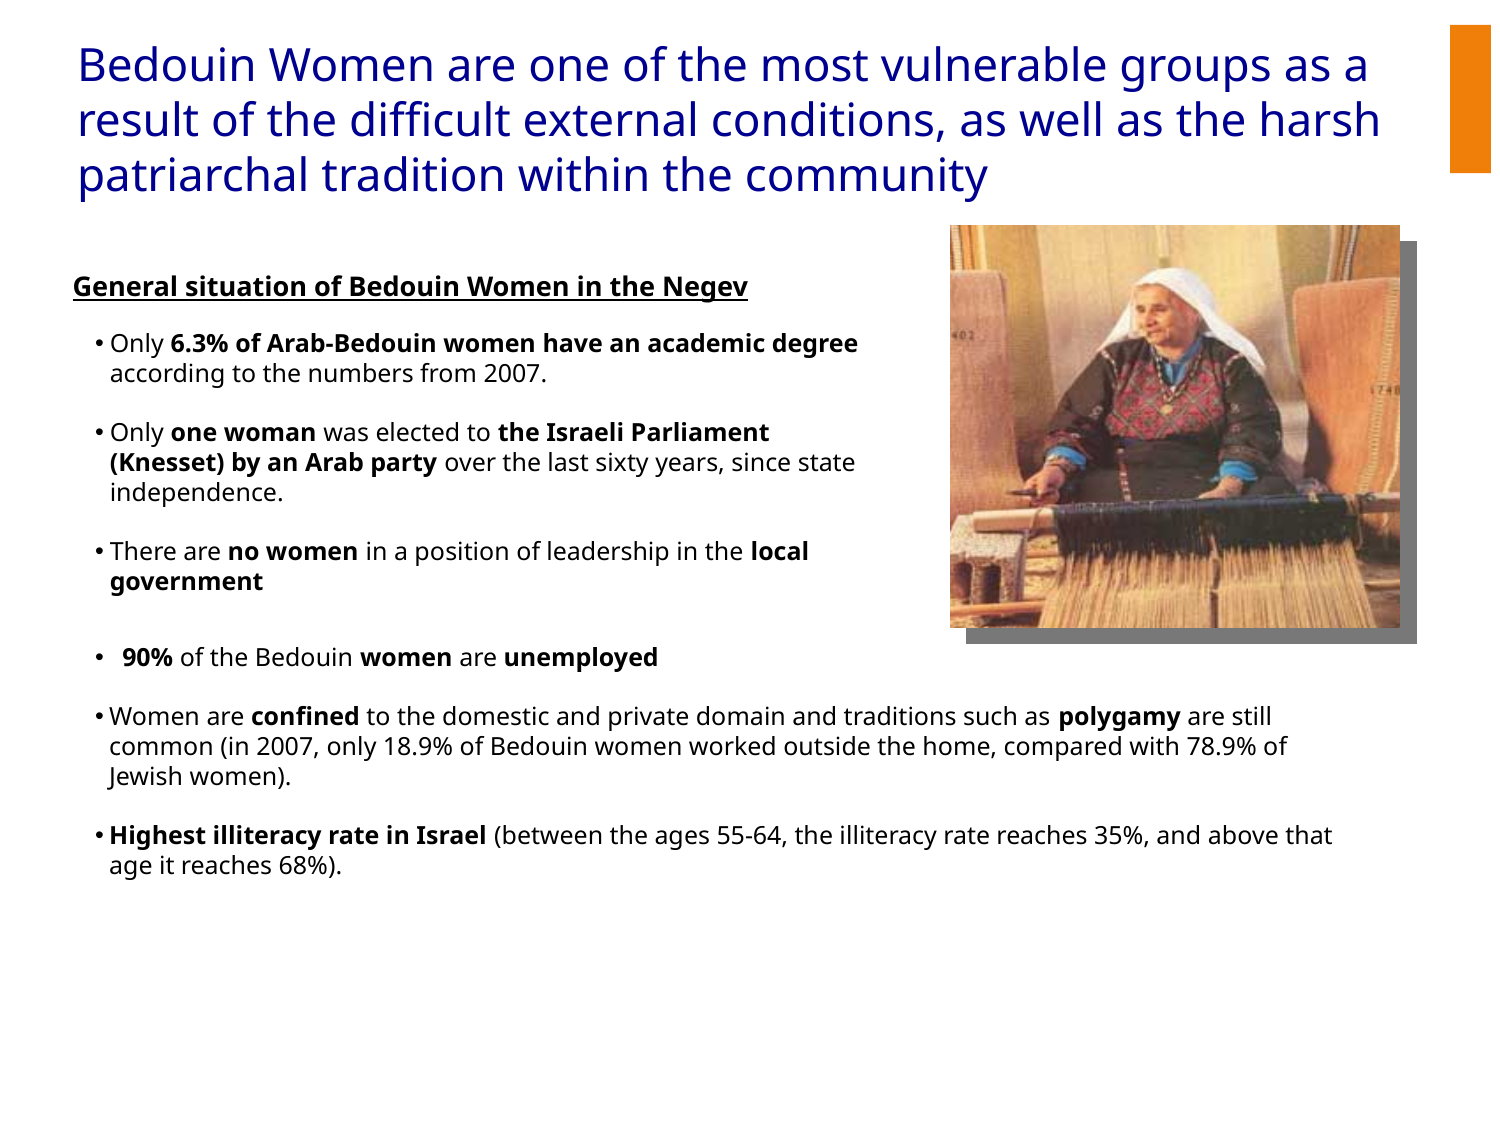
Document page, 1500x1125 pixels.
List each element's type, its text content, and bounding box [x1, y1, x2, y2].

text_box General situation of Bedouin Women in the Negev [57, 262, 763, 310]
text_box 90% of the Bedouin women are unemployed Women are confined to the domestic and private domain and traditions such as polygamy are still common (in 2007, only 18.9% of Bedouin women worked outside the home, compared with 78.9% of Jewish women). Highest illiteracy rate in Israel (between the ages 55-64, the illiteracy rate reaches 35%, and above that age it reaches 68%). [65, 574, 1363, 888]
picture [949, 224, 1401, 629]
text_box Bedouin Women are one of the most vulnerable groups as a result of the difficult external conditions, as well as the harsh patriarchal tradition within the community [62, 28, 1400, 208]
text_box Only 6.3% of Arab-Bedouin women have an academic degree according to the numbers from 2007. Only one woman was elected to the Israeli Parliament (Knesset) by an Arab party over the last sixty years, since state independence. There are no women in a position of leadership in the local government [65, 320, 900, 603]
